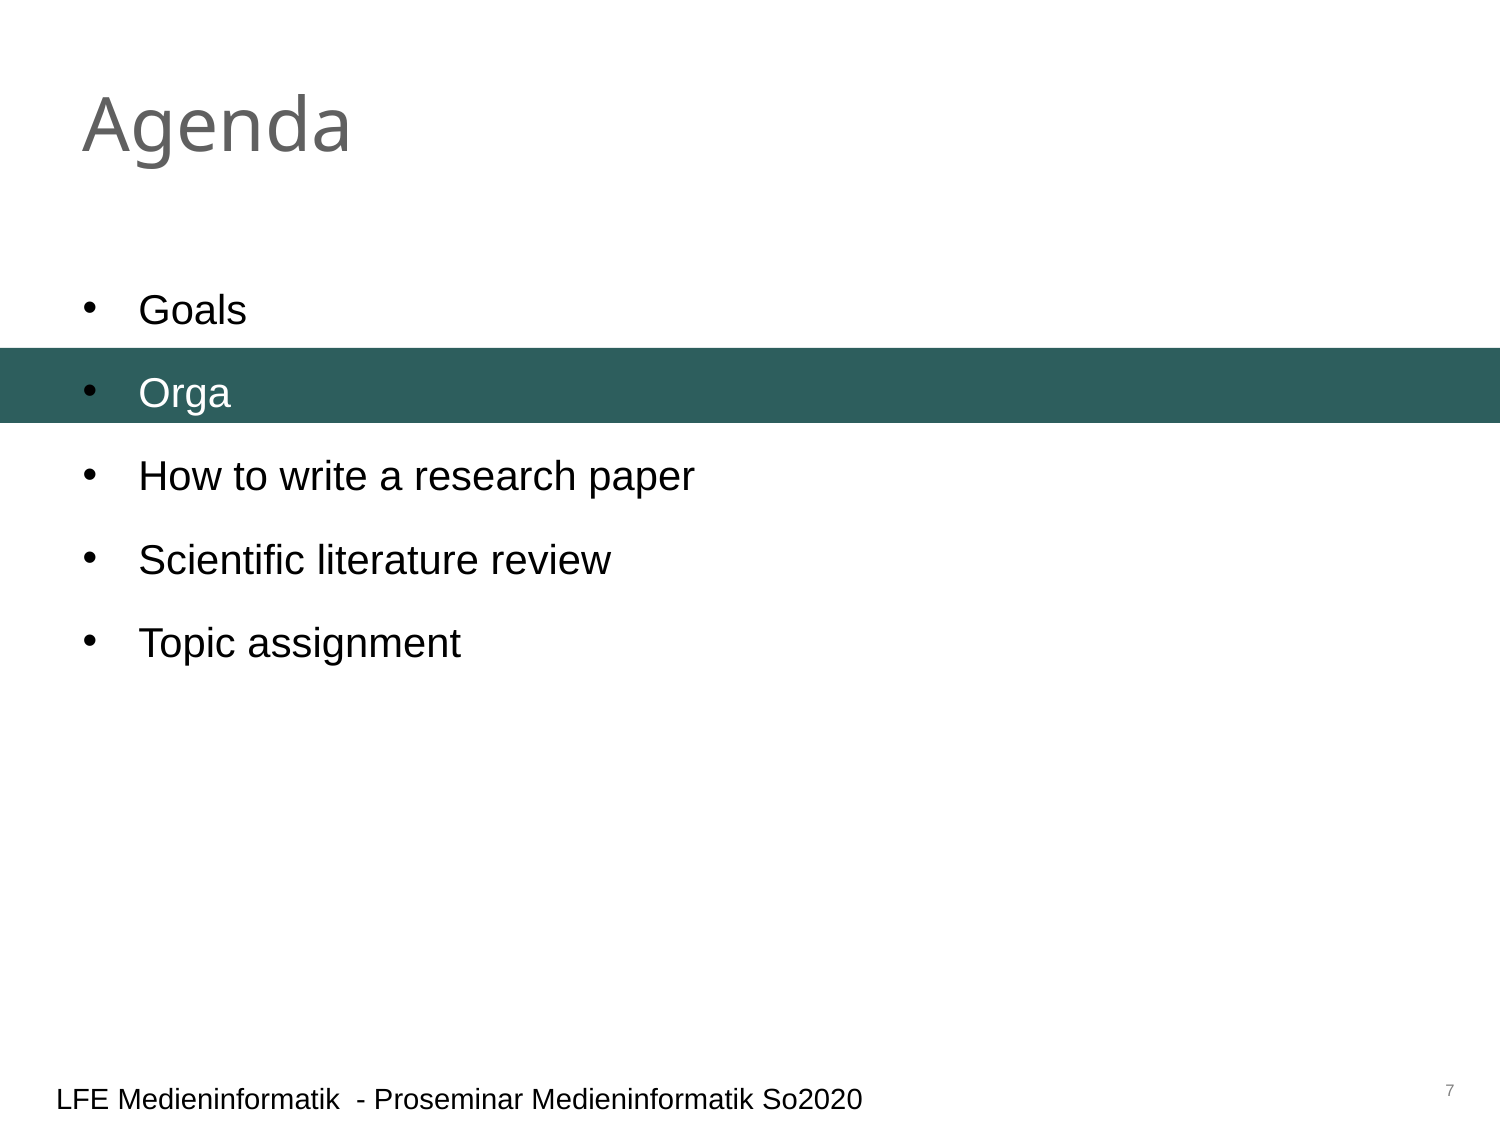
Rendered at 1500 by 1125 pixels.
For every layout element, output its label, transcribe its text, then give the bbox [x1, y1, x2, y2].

text_box 7 [1362, 1072, 1463, 1108]
text_box [0, 347, 74, 423]
text_box Agenda [74, 28, 1425, 216]
text_box [1425, 347, 1500, 423]
text_box Goals Orga How to write a research paper Scientific literature review Topic assignment [74, 249, 1425, 1005]
